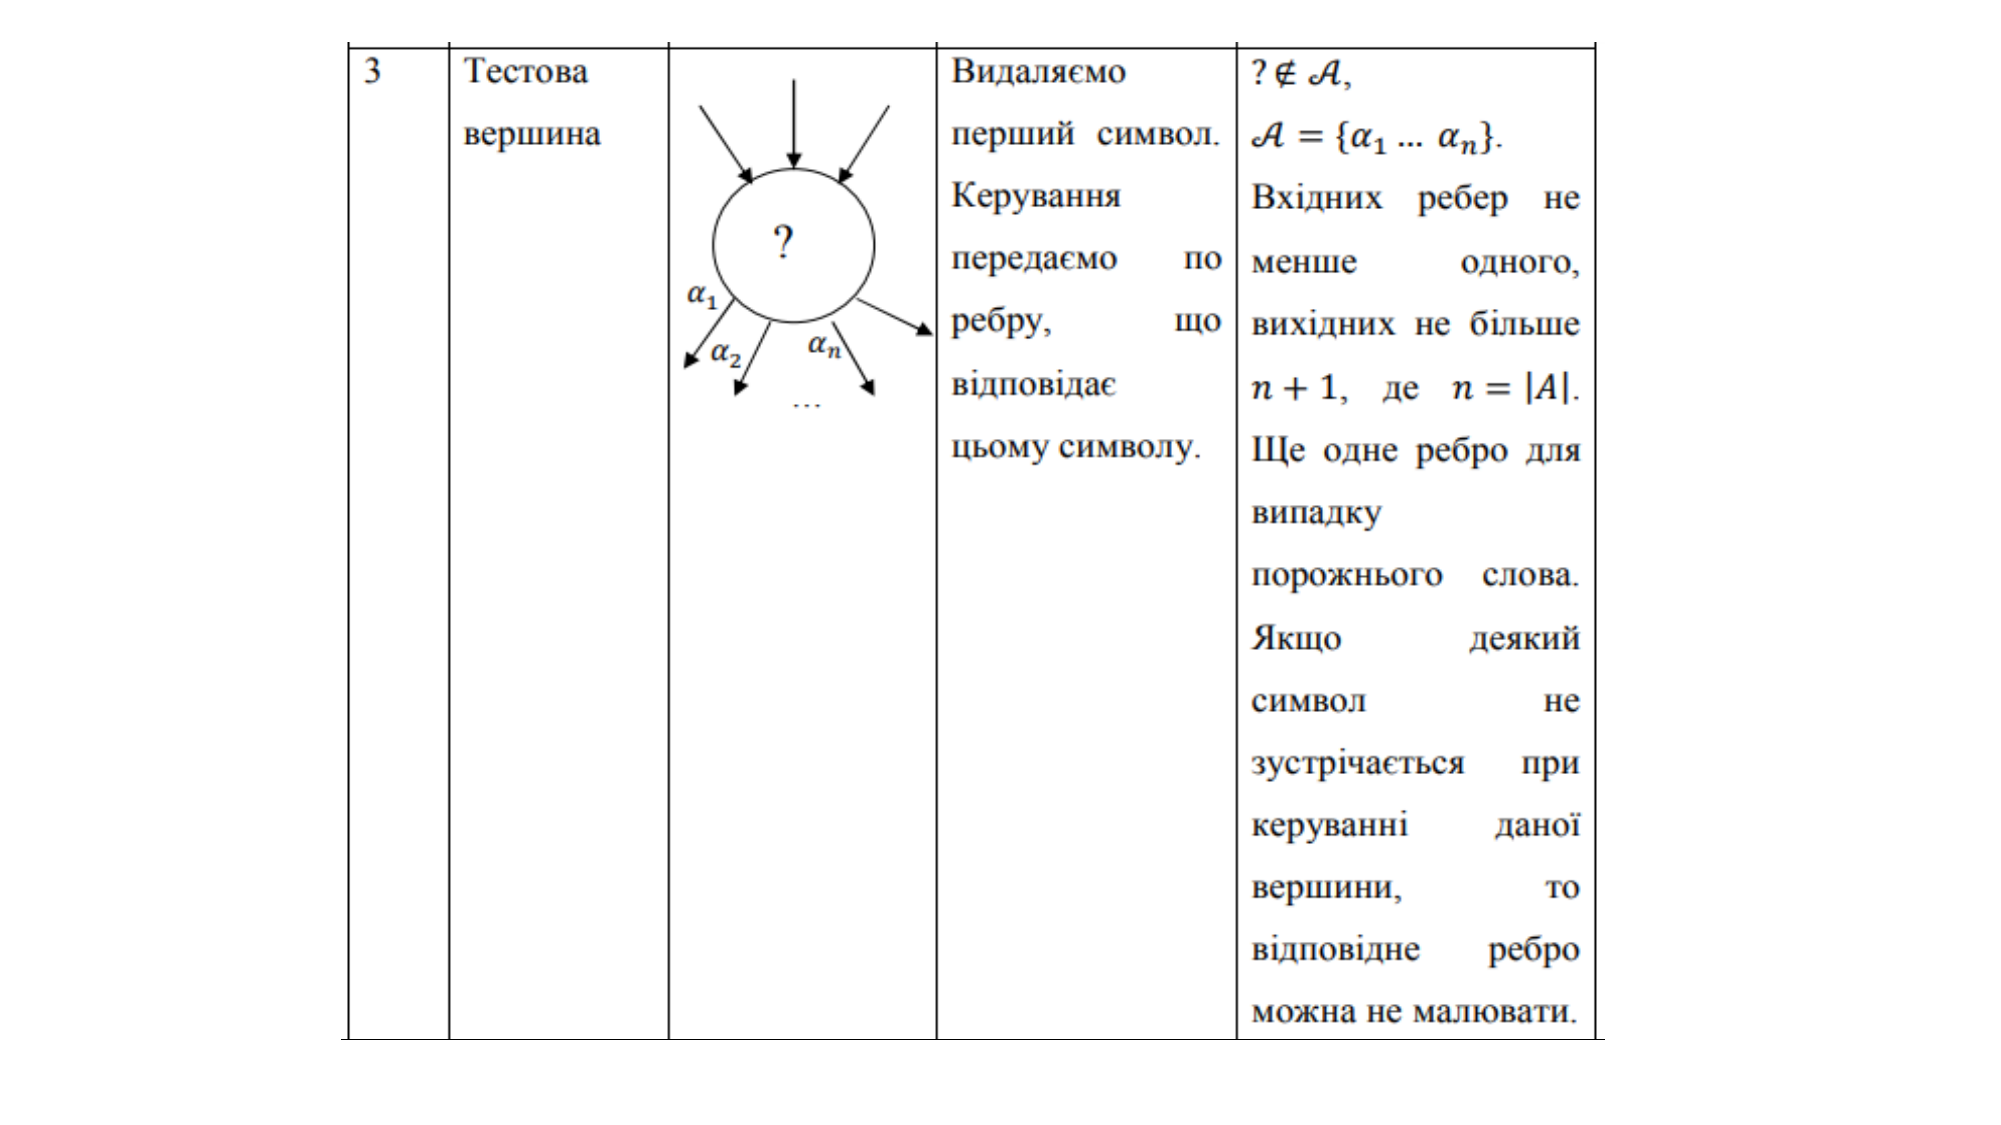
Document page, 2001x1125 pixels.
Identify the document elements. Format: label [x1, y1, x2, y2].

text_box [340, 43, 1605, 1040]
